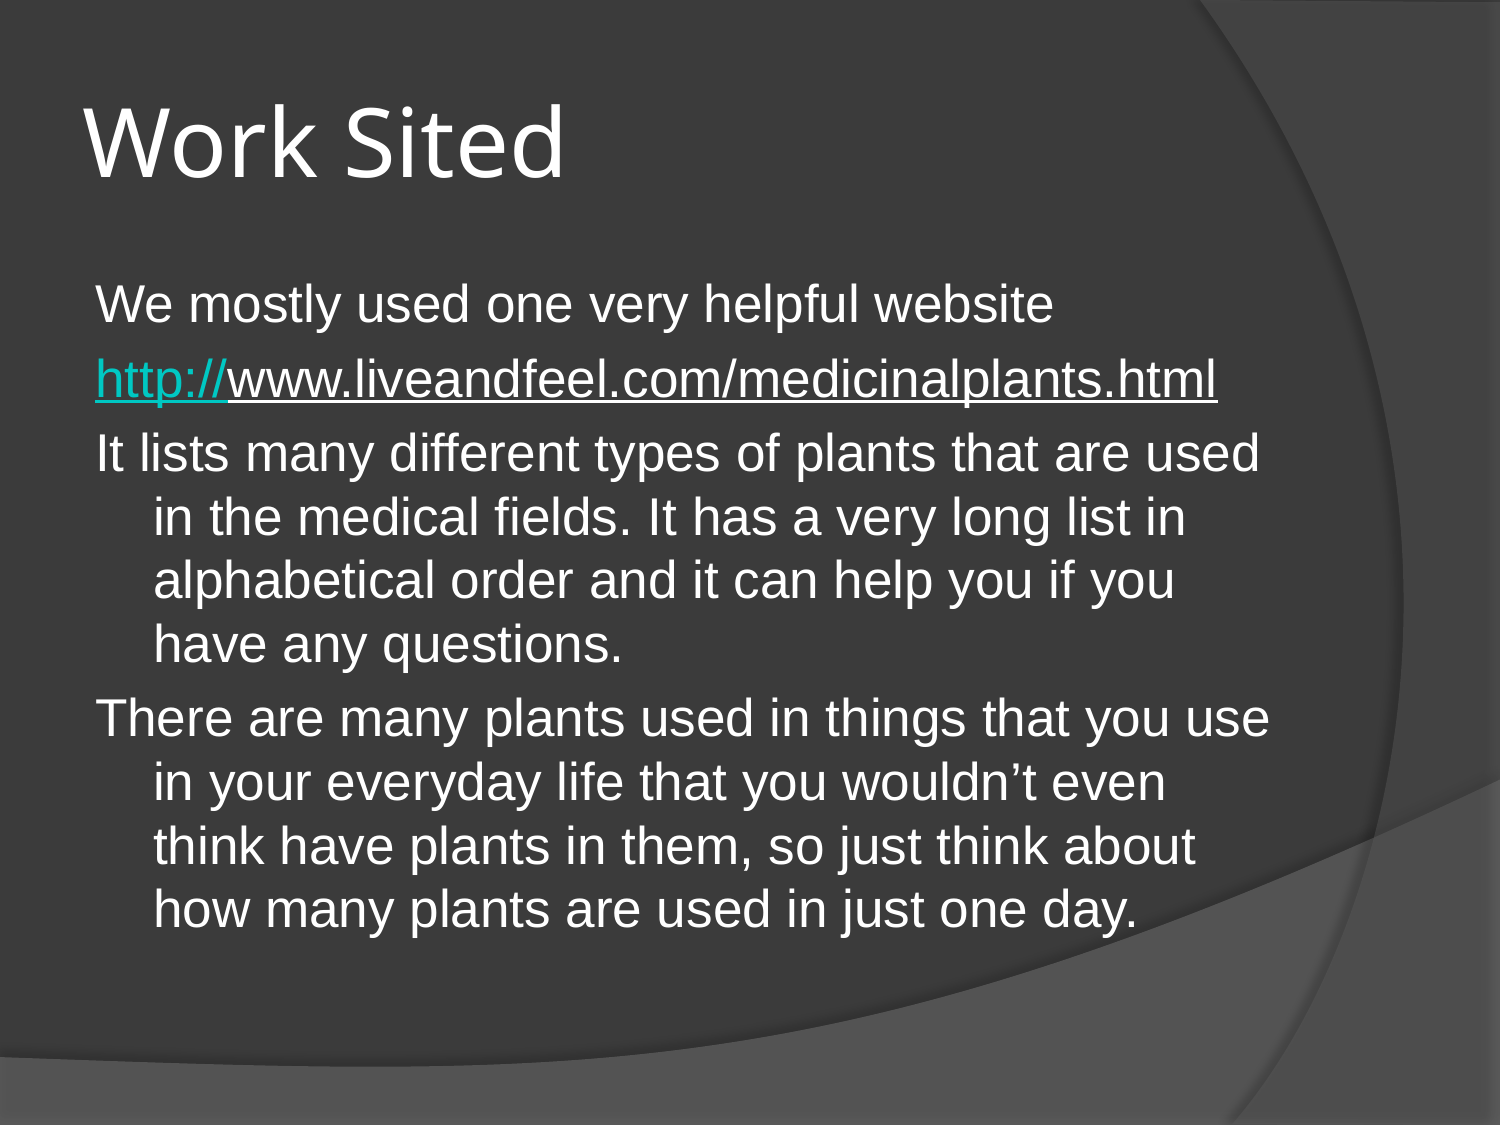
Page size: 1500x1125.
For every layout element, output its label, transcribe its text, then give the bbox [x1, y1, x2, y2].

title Work Sited [75, 45, 1300, 233]
list We mostly used one very helpful website http://www.liveandfeel.com/medicinalplants.html It lists many different types of plants that are used in the medical fields. It has a very long list in alphabetical order and it can help you if you have any questions. There are many plants used in things that you use in your everyday life that you wouldn’t even think have plants in them, so just think about how many plants are used in just one day. [75, 262, 1300, 1005]
